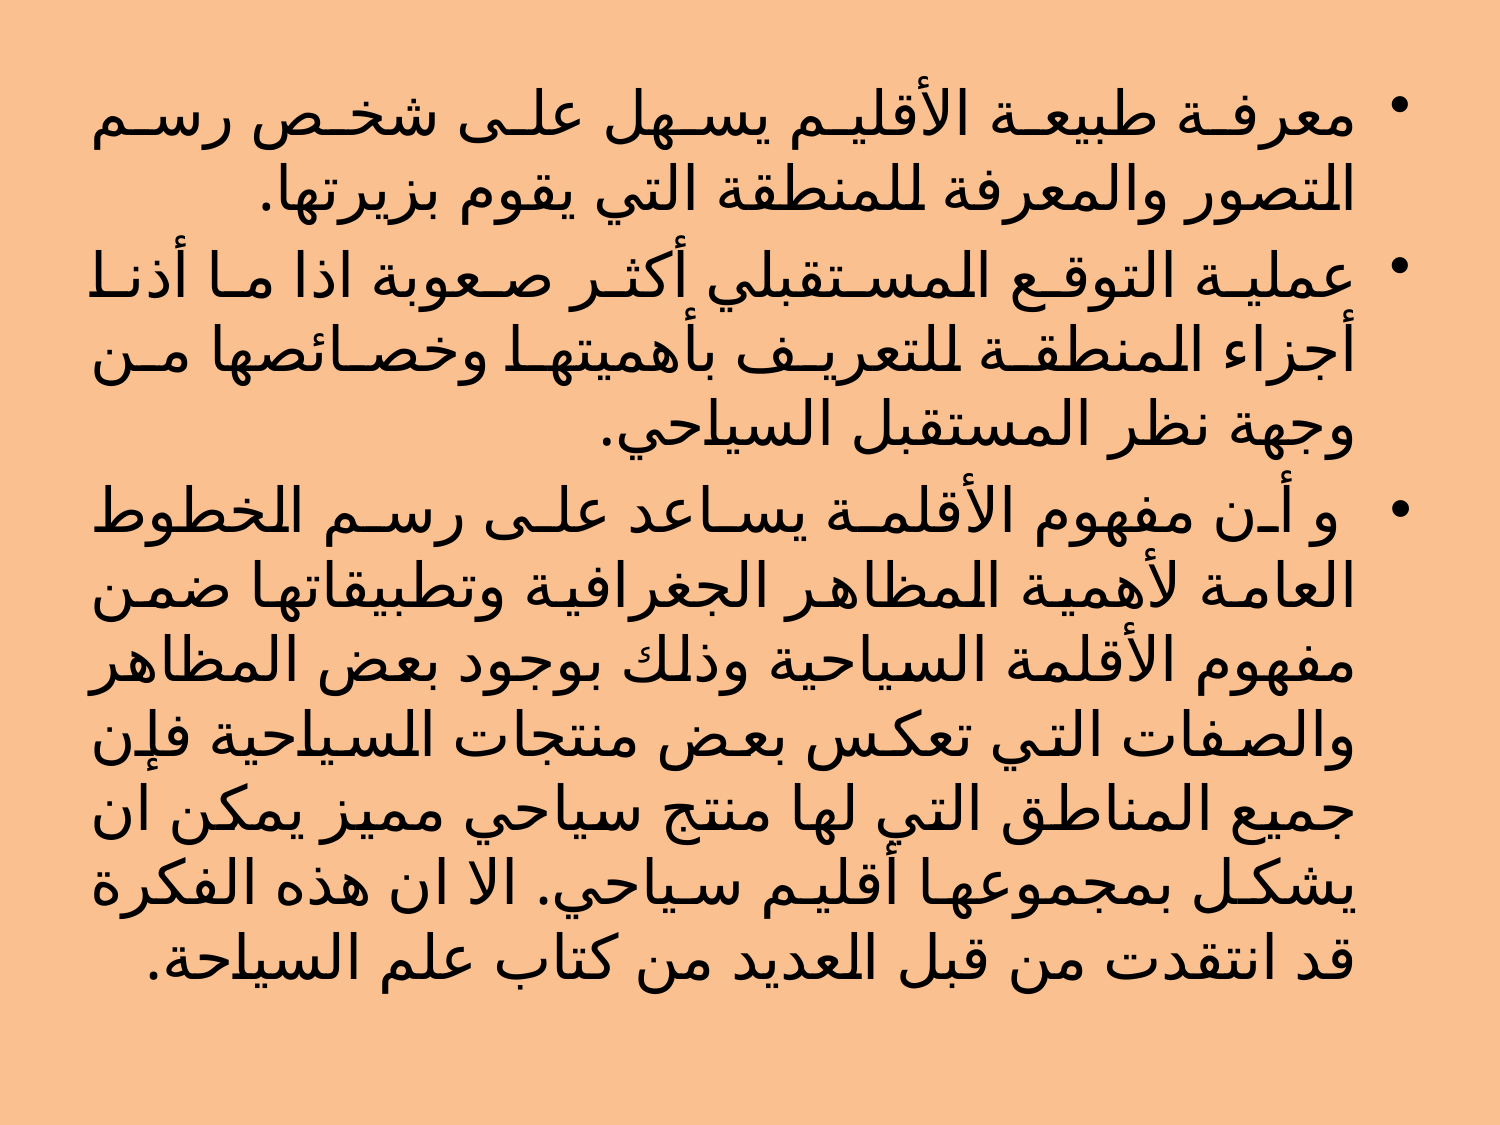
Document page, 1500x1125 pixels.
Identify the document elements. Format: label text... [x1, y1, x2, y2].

list معرفة طبيعة الأقليم يسهل على شخص رسم التصور والمعرفة للمنطقة التي يقوم بزيرتها. عملية التوقع المستقبلي أكثر صعوبة اذا ما أذنا أجزاء المنطقة للتعريف بأهميتها وخصائصها من وجهة نظر المستقبل السياحي. و أن مفهوم الأقلمة يساعد على رسم الخطوط العامة لأهمية المظاهر الجغرافية وتطبيقاتها ضمن مفهوم الأقلمة السياحية وذلك بوجود بعض المظاهر والصفات التي تعكس بعض منتجات السياحية فإن جميع المناطق التي لها منتج سياحي مميز يمكن ان يشكل بمجموعها أقليم سياحي. الا ان هذه الفكرة قد انتقدت من قبل العديد من كتاب علم السياحة. [75, 66, 1425, 1005]
